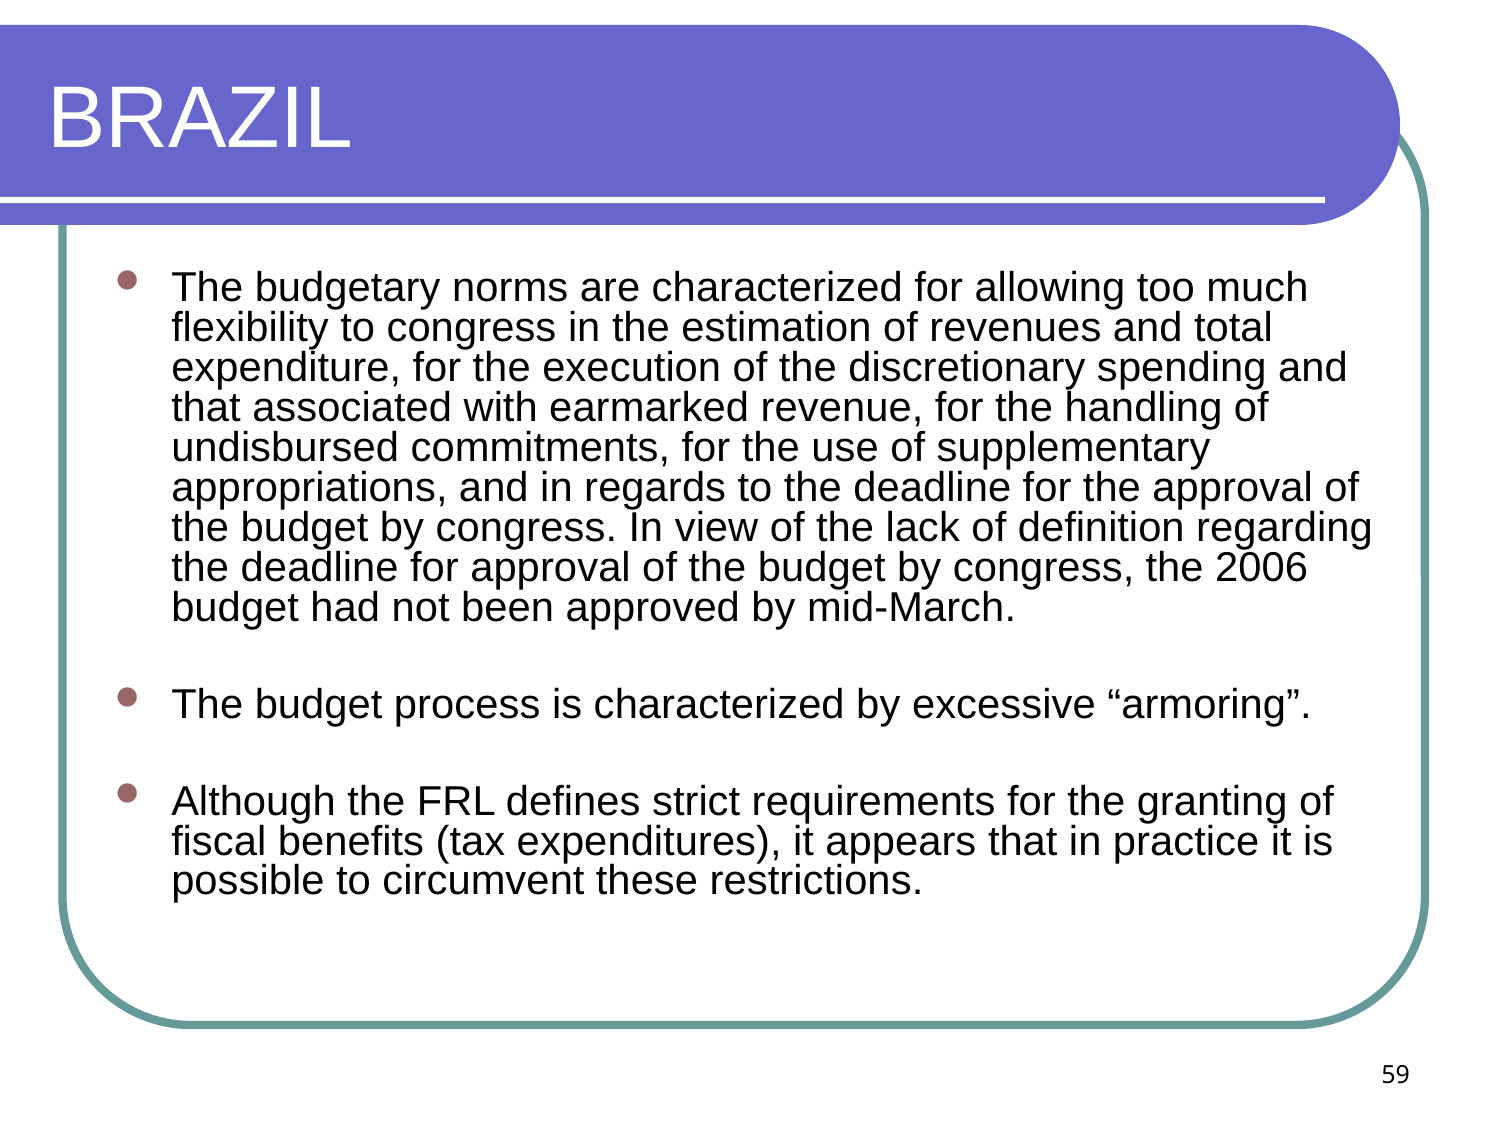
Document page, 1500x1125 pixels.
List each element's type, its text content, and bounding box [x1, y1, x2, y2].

list The budgetary norms are characterized for allowing too much flexibility to congress in the estimation of revenues and total expenditure, for the execution of the discretionary spending and that associated with earmarked revenue, for the handling of undisbursed commitments, for the use of supplementary appropriations, and in regards to the deadline for the approval of the budget by congress. In view of the lack of definition regarding the deadline for approval of the budget by congress, the 2006 budget had not been approved by mid-March. The budget process is characterized by excessive “armoring”. Although the FRL defines strict requirements for the granting of fiscal benefits (tax expenditures), it appears that in practice it is possible to circumvent these restrictions. [99, 262, 1401, 988]
slide_number 59 [1074, 1024, 1426, 1101]
title BRAZIL [31, 37, 1348, 188]
